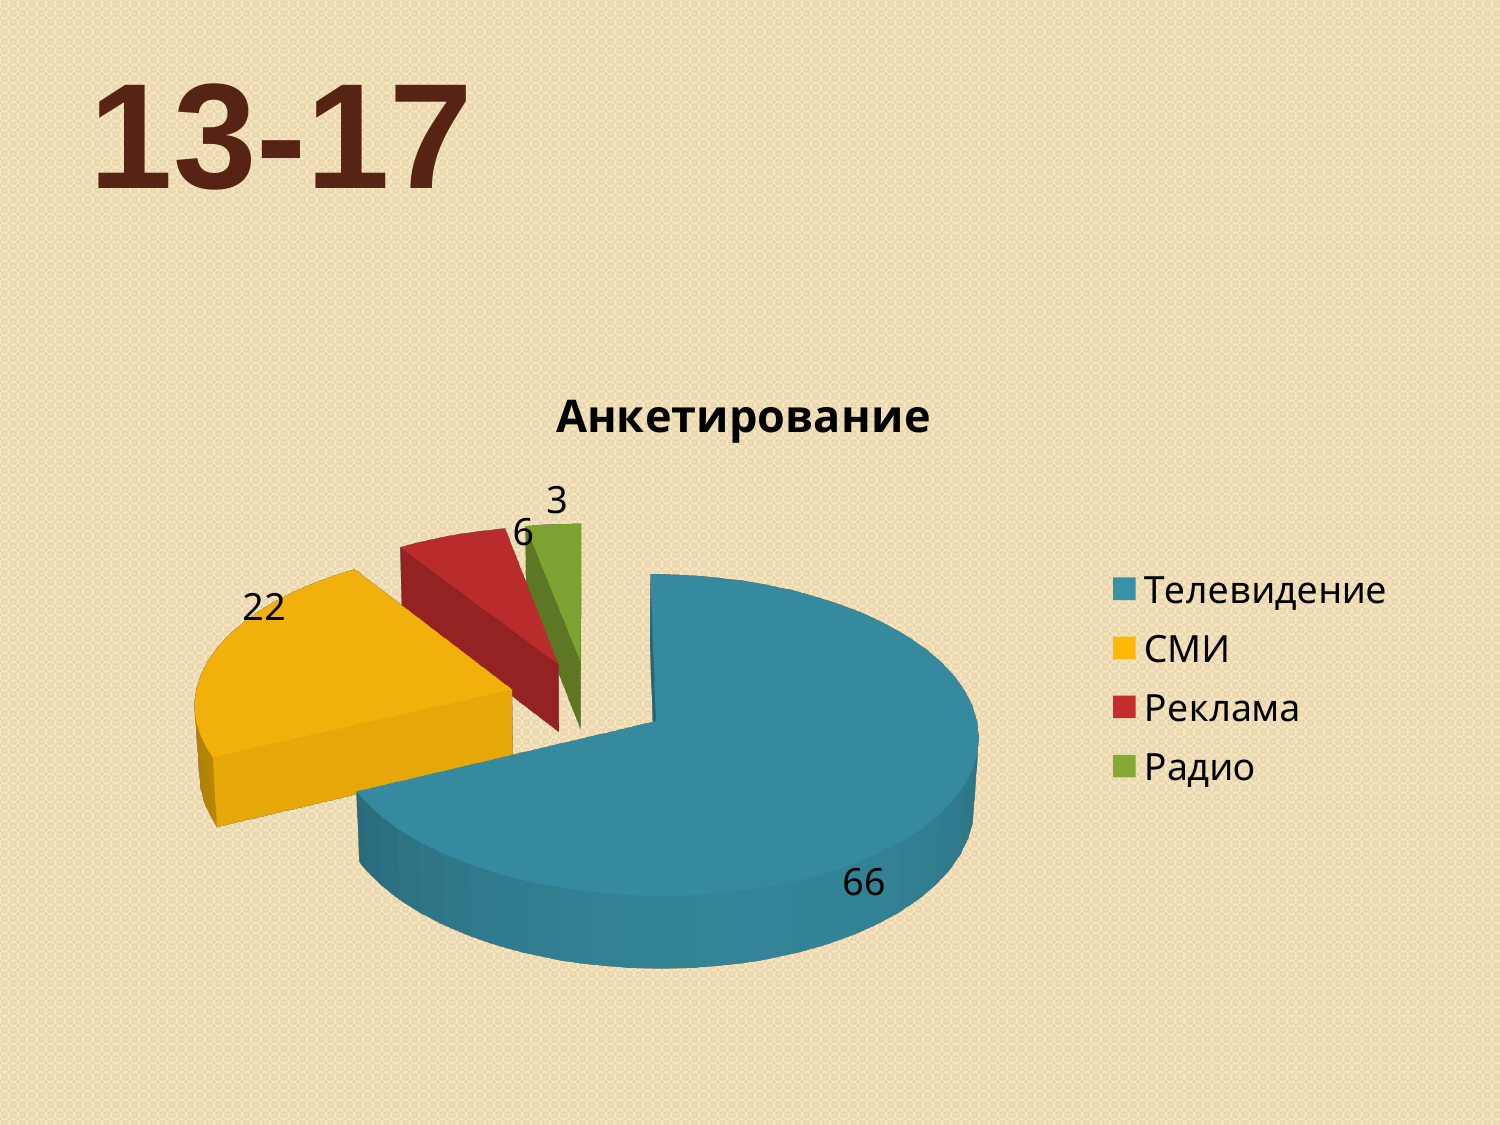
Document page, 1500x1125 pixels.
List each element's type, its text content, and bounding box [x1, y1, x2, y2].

title 13-17 [75, 35, 700, 227]
chart [74, 349, 1413, 1006]
